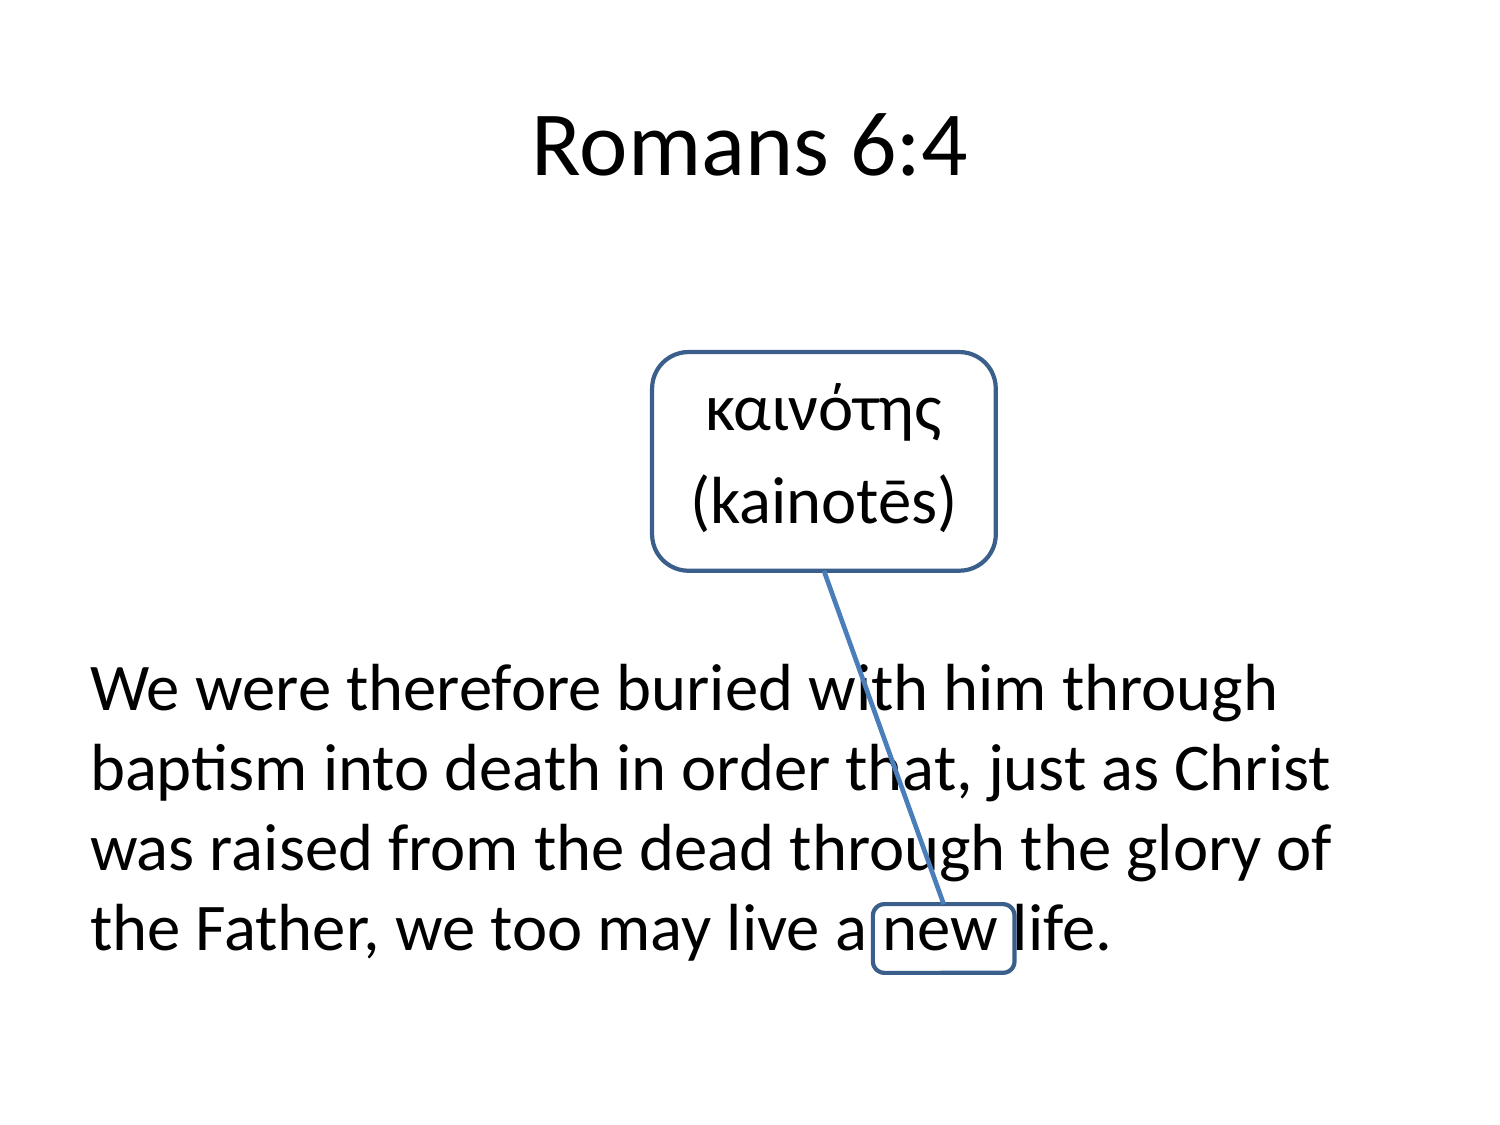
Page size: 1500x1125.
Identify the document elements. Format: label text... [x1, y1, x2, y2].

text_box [823, 570, 944, 905]
title Romans 6:4 [75, 45, 1425, 233]
text_box [649, 349, 998, 573]
text_box [870, 902, 1017, 975]
list καινότης (kainotēs) We were therefore buried with him through baptism into death in order that, just as Christ was raised from the dead through the glory of the Father, we too may live a new life. [75, 262, 1425, 1005]
